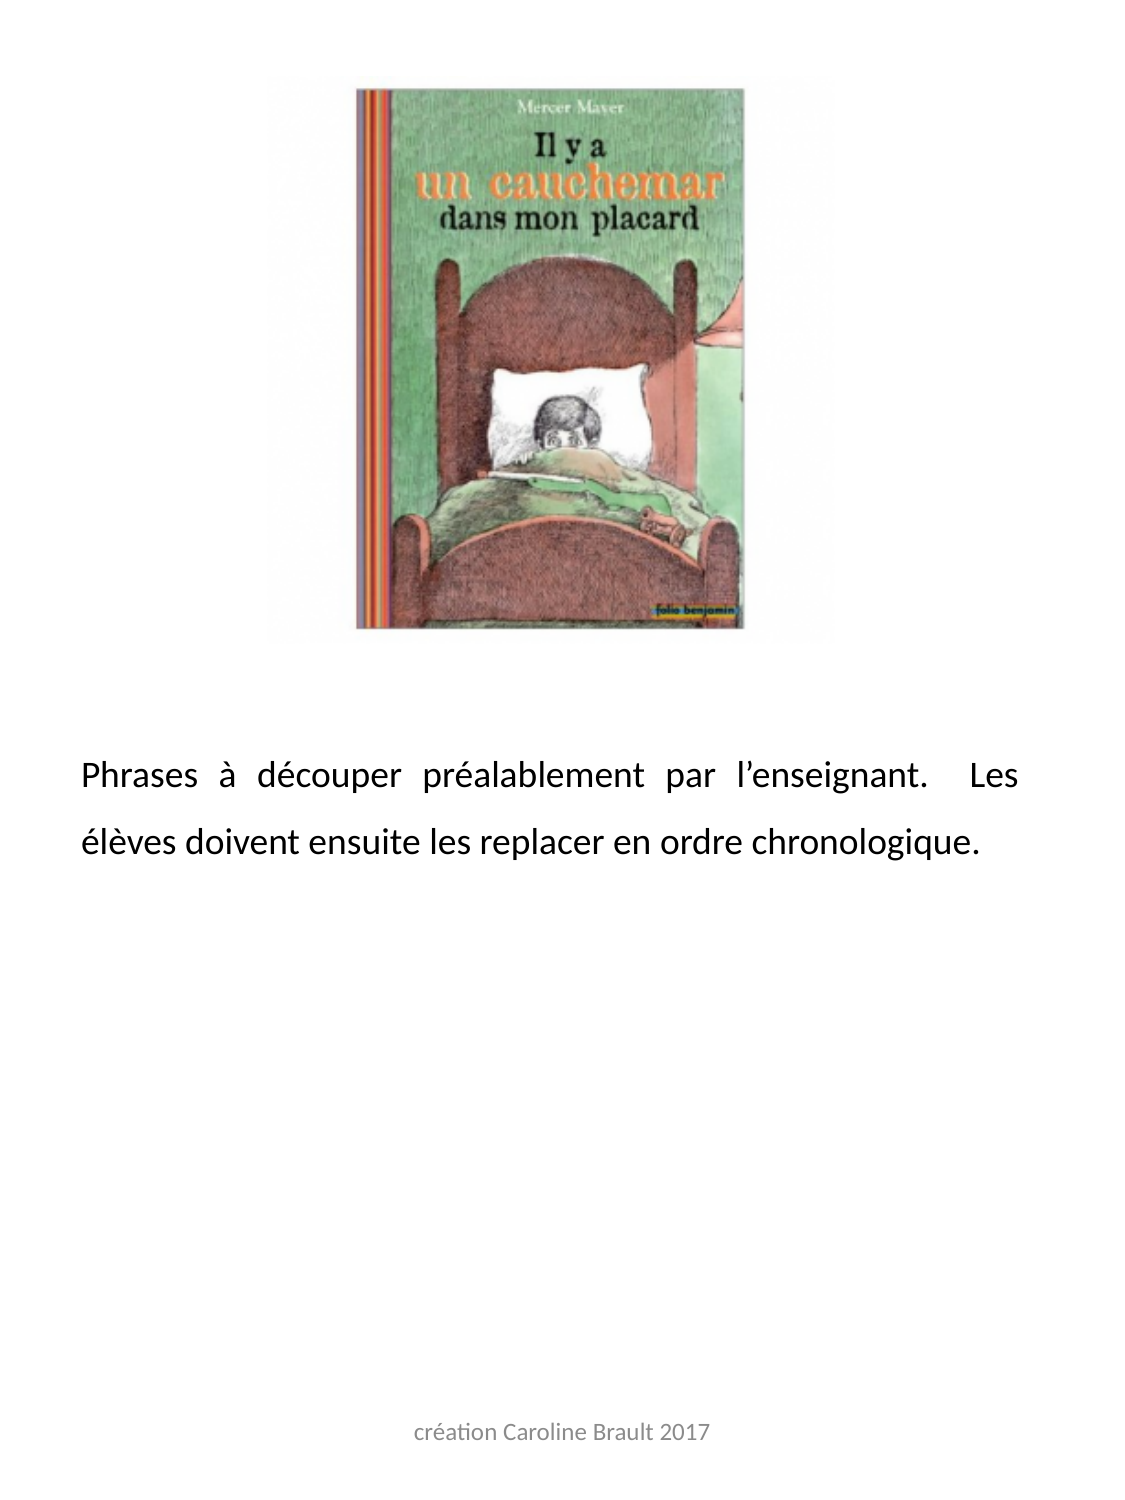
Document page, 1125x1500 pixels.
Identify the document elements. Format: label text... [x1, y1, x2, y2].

footer création Caroline Brault 2017 [384, 1390, 741, 1471]
text_box Phrases à découper préalablement par l’enseignant. Les élèves doivent ensuite les replacer en ordre chronologique. [66, 719, 1035, 870]
picture [266, 76, 835, 644]
